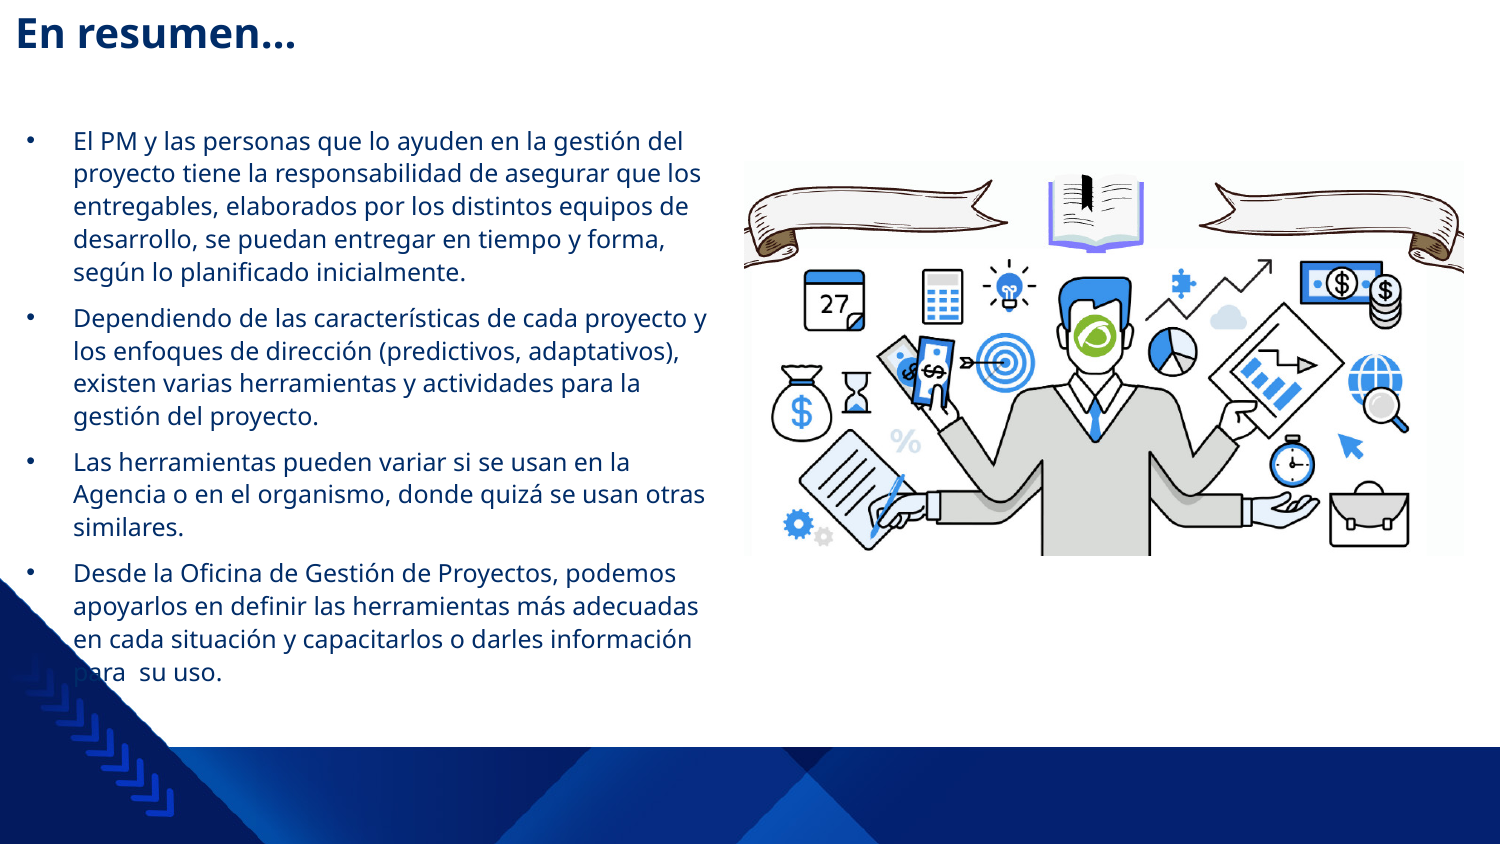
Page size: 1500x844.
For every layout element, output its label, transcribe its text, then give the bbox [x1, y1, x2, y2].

text_box El PM y las personas que lo ayuden en la gestión del proyecto tiene la responsabilidad de asegurar que los entregables, elaborados por los distintos equipos de desarrollo, se puedan entregar en tiempo y forma, según lo planificado inicialmente. Dependiendo de las características de cada proyecto y los enfoques de dirección (predictivos, adaptativos), existen varias herramientas y actividades para la gestión del proyecto. Las herramientas pueden variar si se usan en la Agencia o en el organismo, donde quizá se usan otras similares. Desde la Oficina de Gestión de Proyectos, podemos apoyarlos en definir las herramientas más adecuadas en cada situación y capacitarlos o darles información para su uso. [11, 114, 732, 736]
title En resumen… [0, 0, 1290, 68]
picture [0, 0, 1500, 844]
